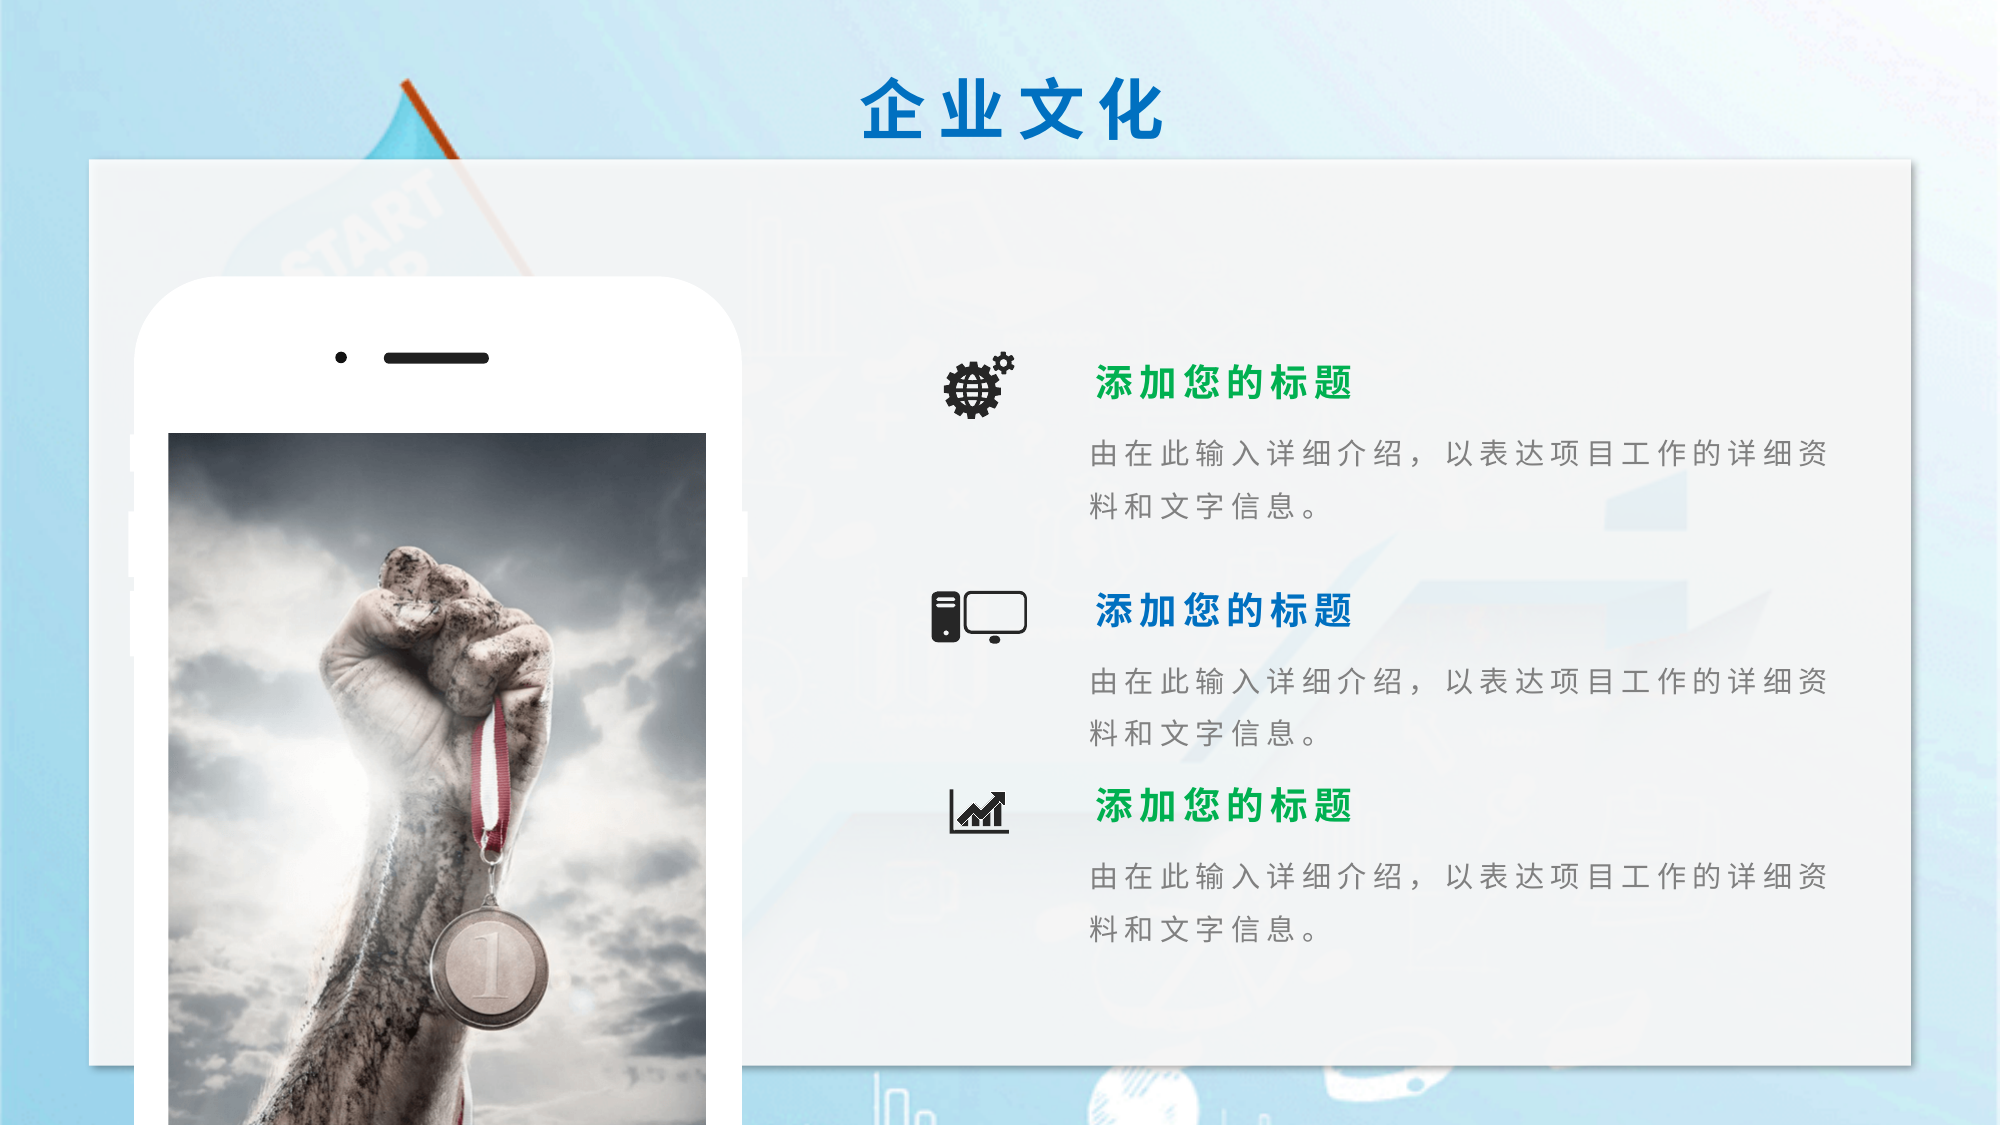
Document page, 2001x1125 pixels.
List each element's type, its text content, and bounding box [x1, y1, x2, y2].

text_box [931, 590, 1027, 644]
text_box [1074, 774, 1861, 949]
picture [0, 0, 2000, 1125]
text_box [128, 276, 748, 1125]
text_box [1074, 351, 1861, 526]
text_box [1074, 579, 1861, 754]
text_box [943, 351, 1015, 419]
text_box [949, 789, 1009, 834]
text_box 企业文化 [744, 61, 1279, 153]
